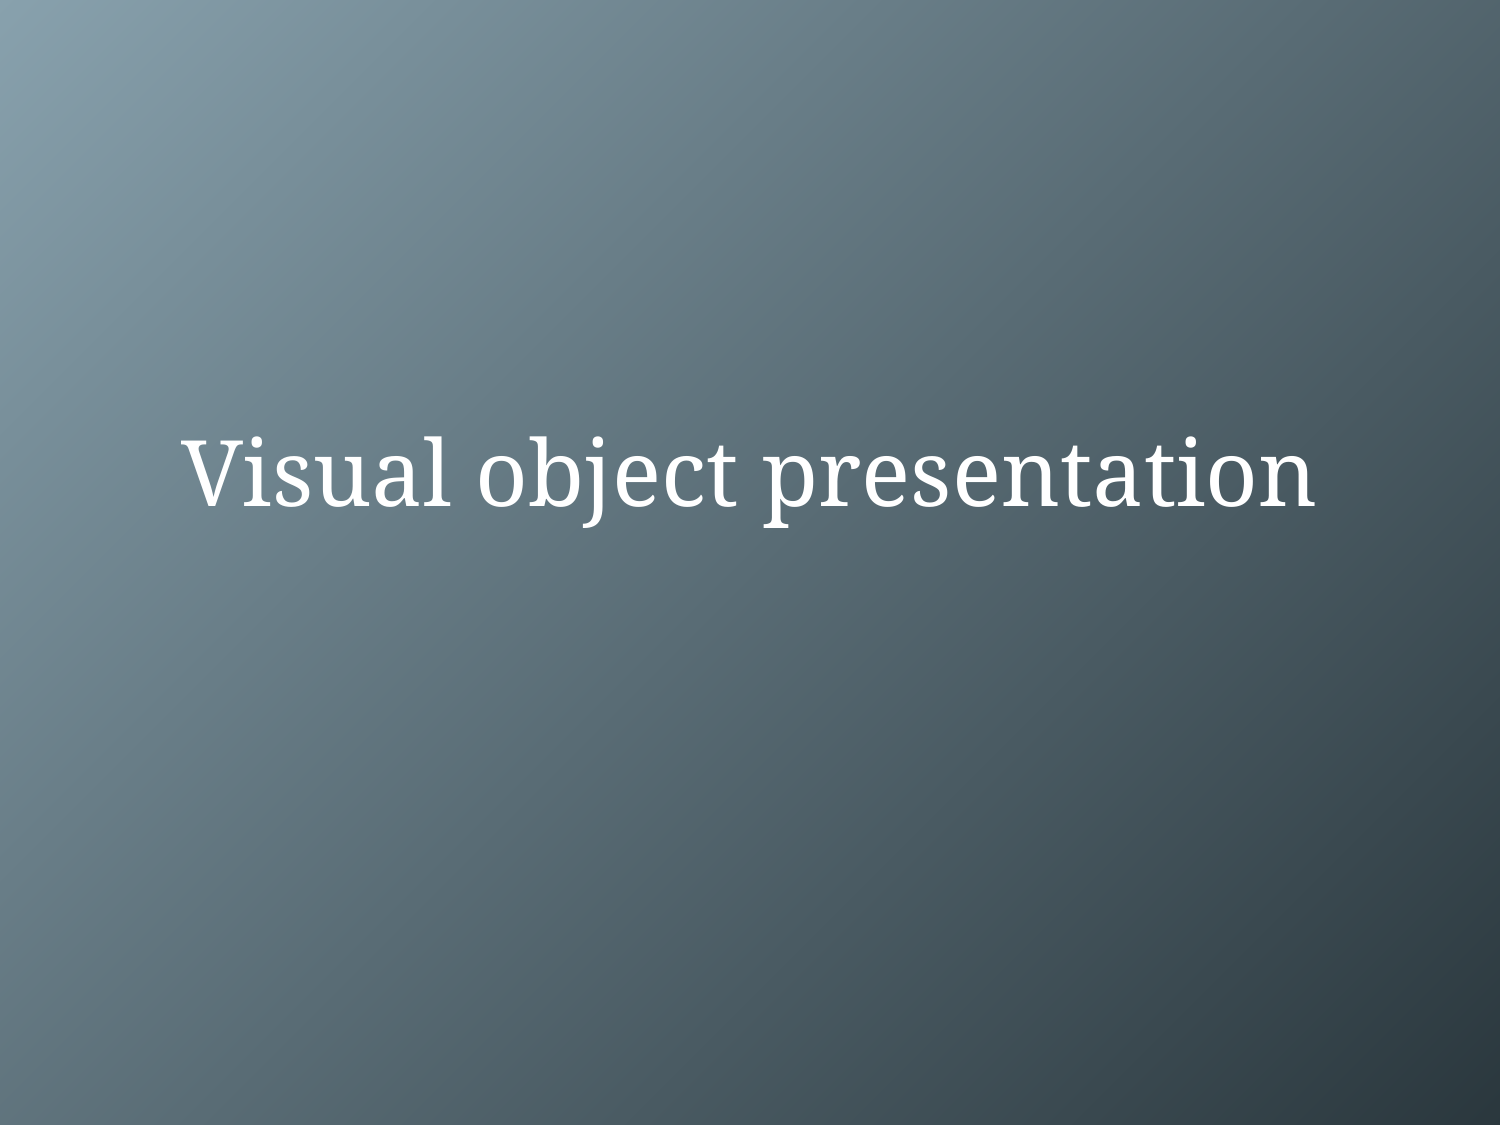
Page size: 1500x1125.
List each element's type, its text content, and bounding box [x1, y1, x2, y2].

title Visual object presentation [112, 349, 1388, 591]
